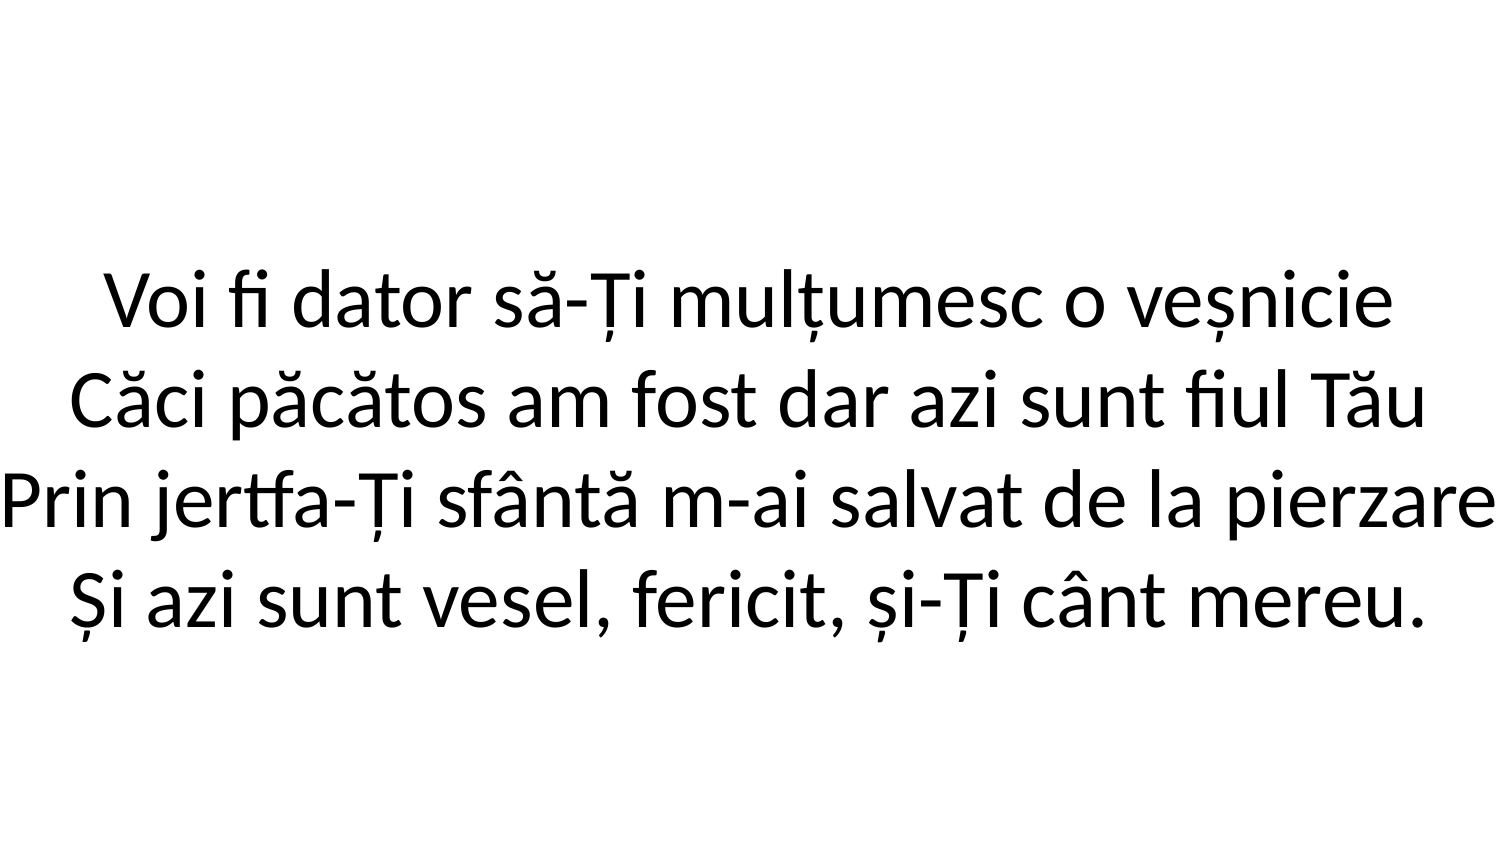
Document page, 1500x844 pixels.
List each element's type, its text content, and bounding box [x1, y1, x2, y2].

text_box Voi fi dator să-Ți mulțumesc o veșnicie Căci păcătos am fost dar azi sunt fiul Tău Prin jertfa-Ți sfântă m-ai salvat de la pierzare Și azi sunt vesel, fericit, și-Ți cânt mereu. [0, 192, 1500, 652]
